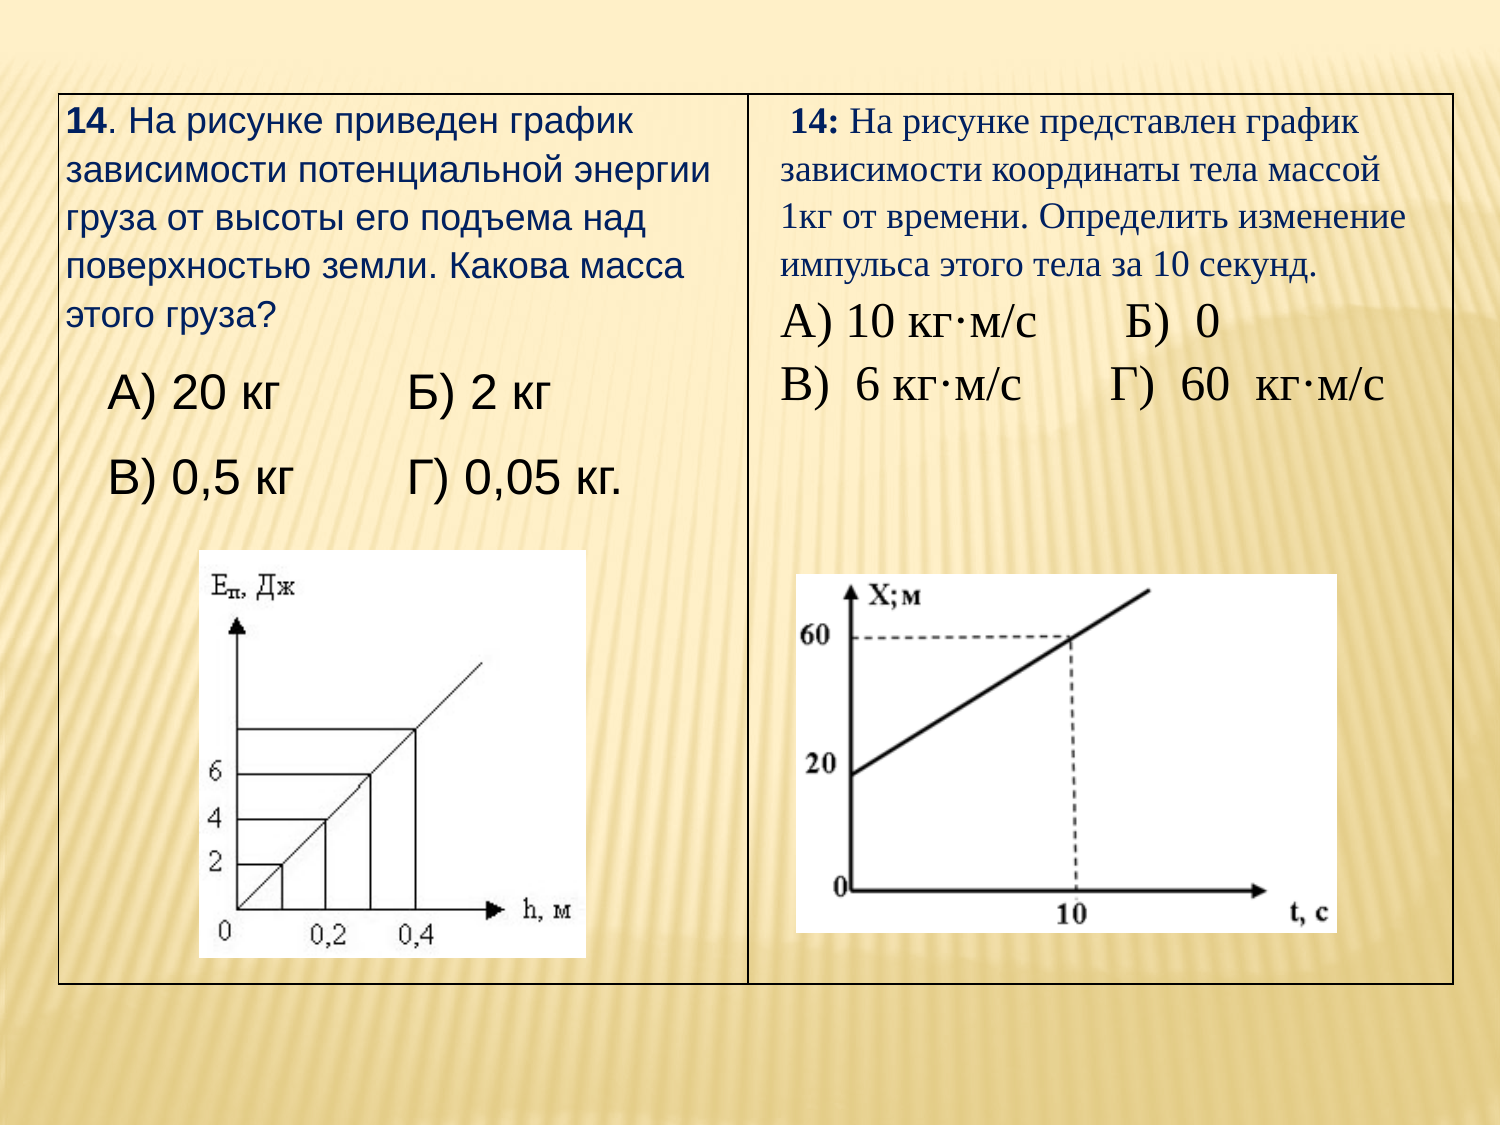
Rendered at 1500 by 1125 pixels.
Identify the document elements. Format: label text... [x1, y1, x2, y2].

picture [198, 550, 587, 959]
picture [796, 573, 1338, 933]
table_header 14. На рисунке приведен график зависимости потенциальной энергии груза от высоты его подъема над поверхностью земли. Какова масса этого груза? А) 20 кг Б) 2 кг В) 0,5 кг Г) 0,05 кг. [59, 95, 747, 983]
table_header 14: На рисунке представлен график зависимости координаты тела массой 1кг от времени. Определить изменение импульса этого тела за 10 секунд. А) 10 кг·м/с Б) 0 В) 6 кг·м/с Г) 60 кг·м/с [749, 95, 1452, 983]
